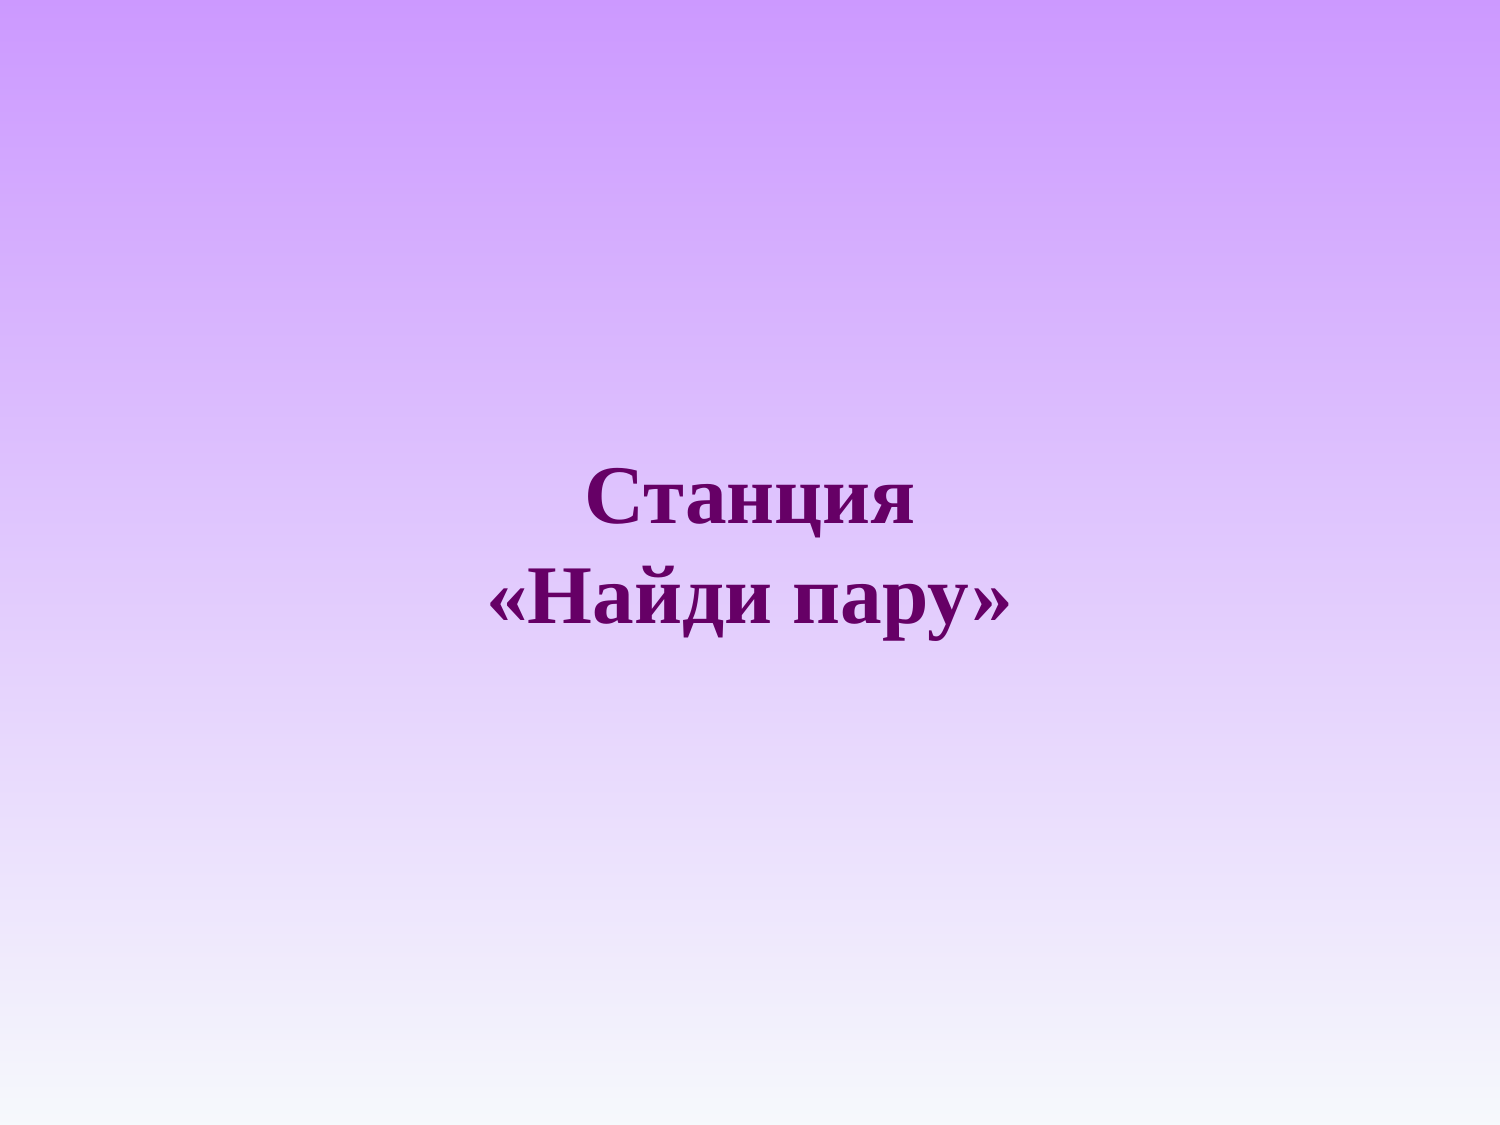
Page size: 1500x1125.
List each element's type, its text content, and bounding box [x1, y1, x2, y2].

text_box Станция «Найди пару» [41, 432, 1459, 648]
